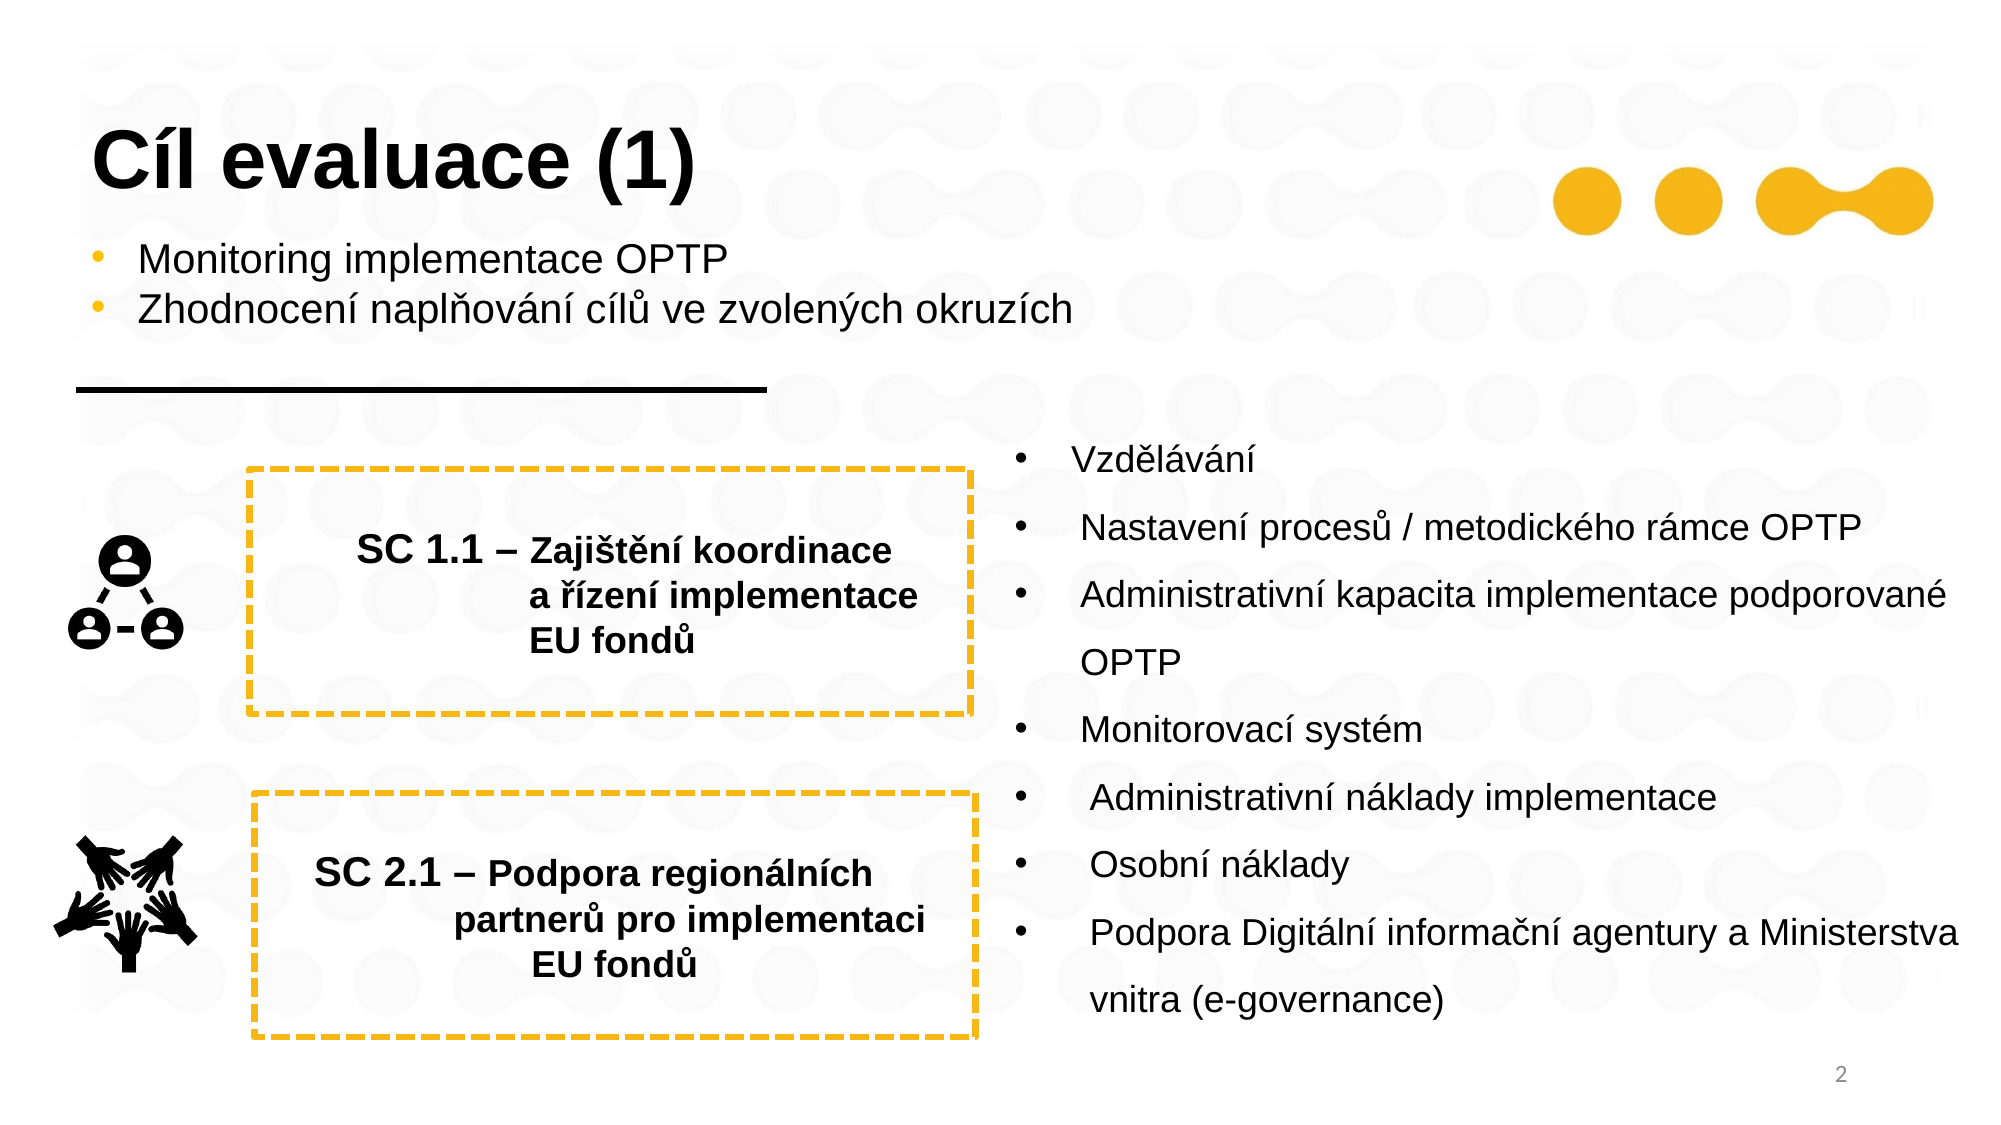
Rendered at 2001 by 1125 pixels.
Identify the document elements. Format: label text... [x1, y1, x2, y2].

text_box Vzdělávání Nastavení procesů / metodického rámce OPTP Administrativní kapacita implementace podporované OPTP Monitorovací systém Administrativní náklady implementace Osobní náklady Podpora Digitální informační agentury a Ministerstva vnitra (e-governance) [999, 405, 2000, 1118]
text_box Cíl evaluace (1) [76, 57, 1801, 266]
text_box SC 1.1 – Zajištění koordinace a řízení implementace EU fondů [249, 468, 971, 714]
slide_number 2 [1412, 1042, 1863, 1103]
text_box SC 2.1 – Podpora regionálních partnerů pro implementaci EU fondů [254, 792, 976, 1038]
text_box Monitoring implementace OPTP Zhodnocení naplňování cílů ve zvolených okruzích [76, 224, 1138, 339]
picture [44, 70, 1943, 1004]
